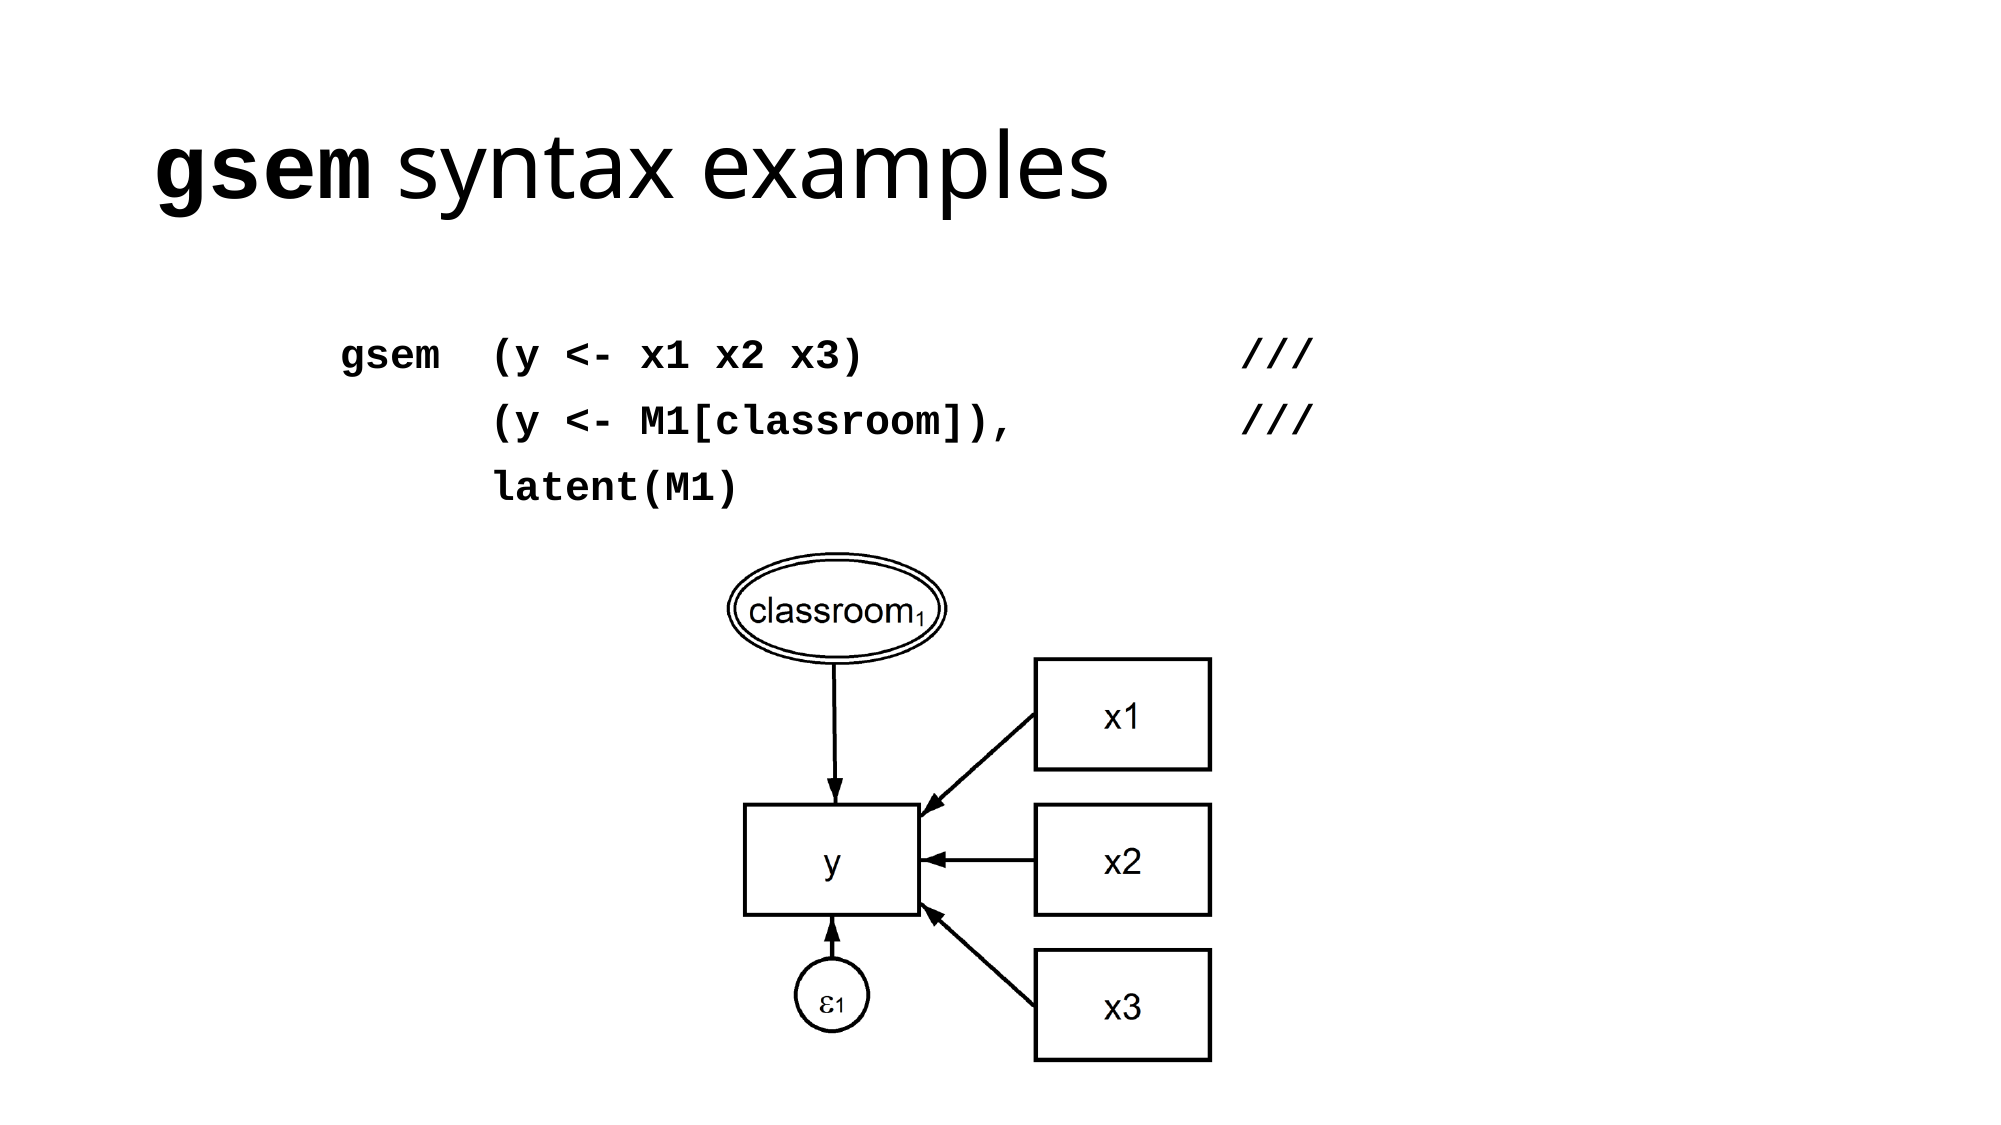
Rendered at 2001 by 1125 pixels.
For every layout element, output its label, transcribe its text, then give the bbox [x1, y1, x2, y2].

list gsem (y <- x1 x2 x3) /// (y <- M1[classroom]), /// latent(M1) [324, 324, 1675, 550]
picture [699, 549, 1225, 1075]
title gsem syntax examples [137, 59, 1863, 278]
